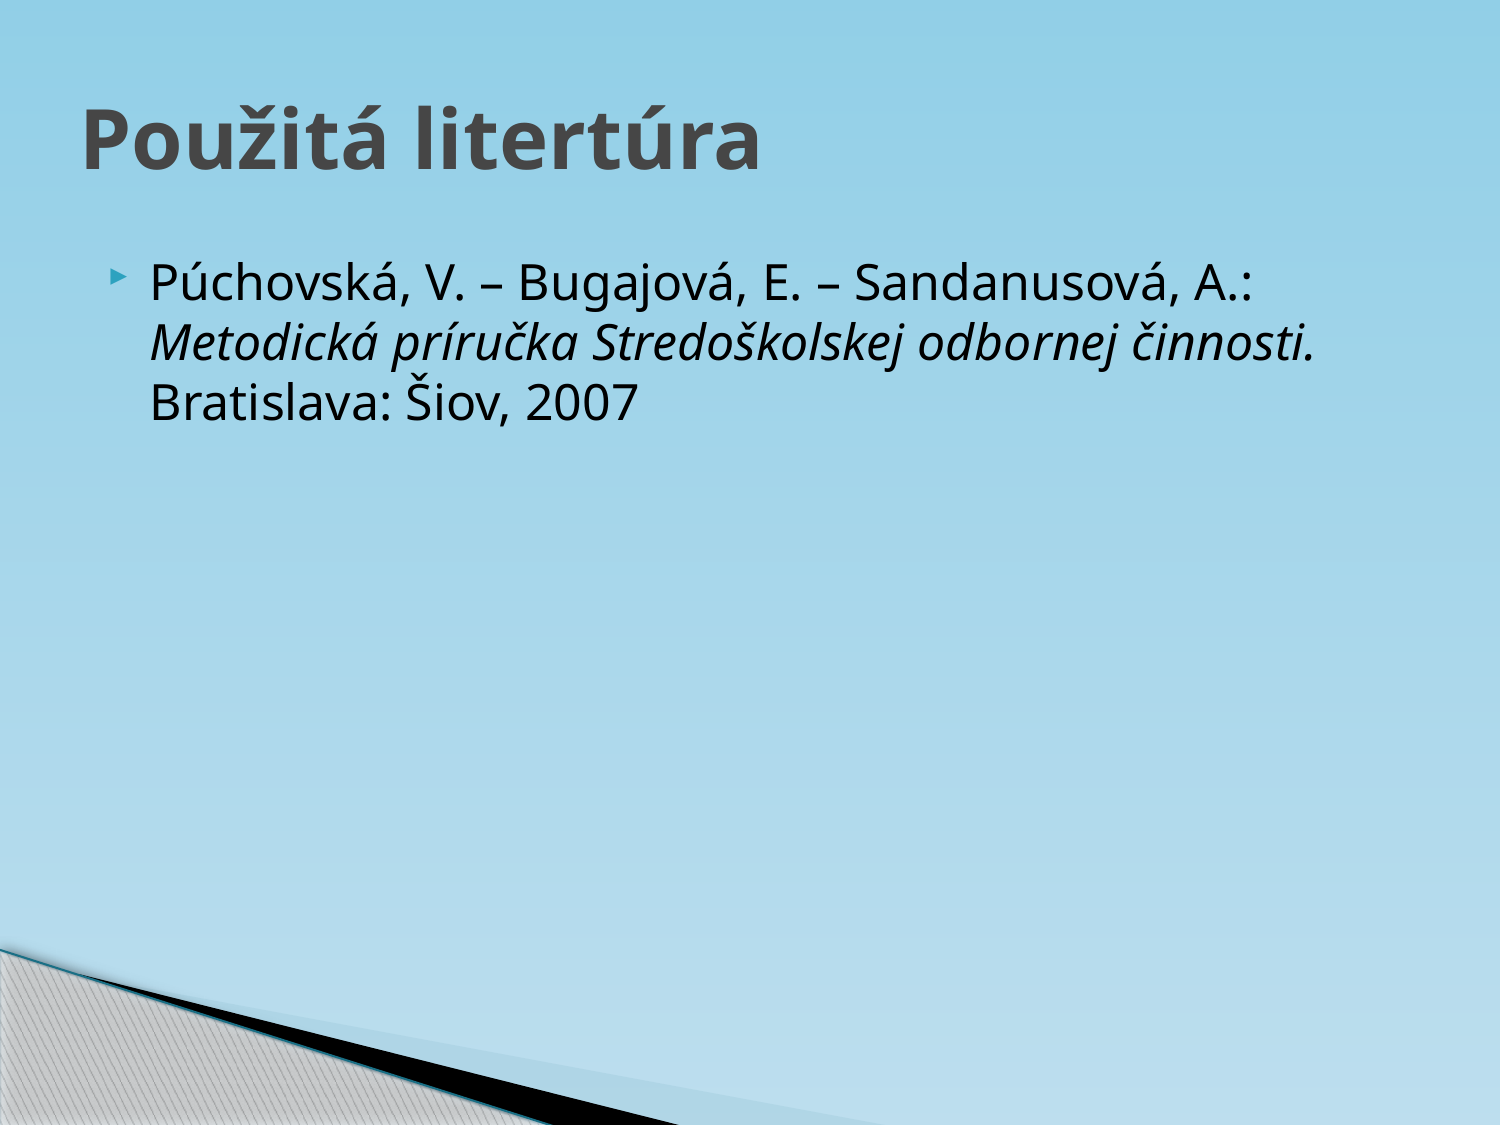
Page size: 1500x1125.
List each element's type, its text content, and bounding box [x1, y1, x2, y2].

title Použitá litertúra [64, 42, 1415, 231]
list Púchovská, V. – Bugajová, E. – Sandanusová, A.: Metodická príručka Stredoškolskej odbornej činnosti. Bratislava: Šiov, 2007 [75, 243, 1425, 986]
